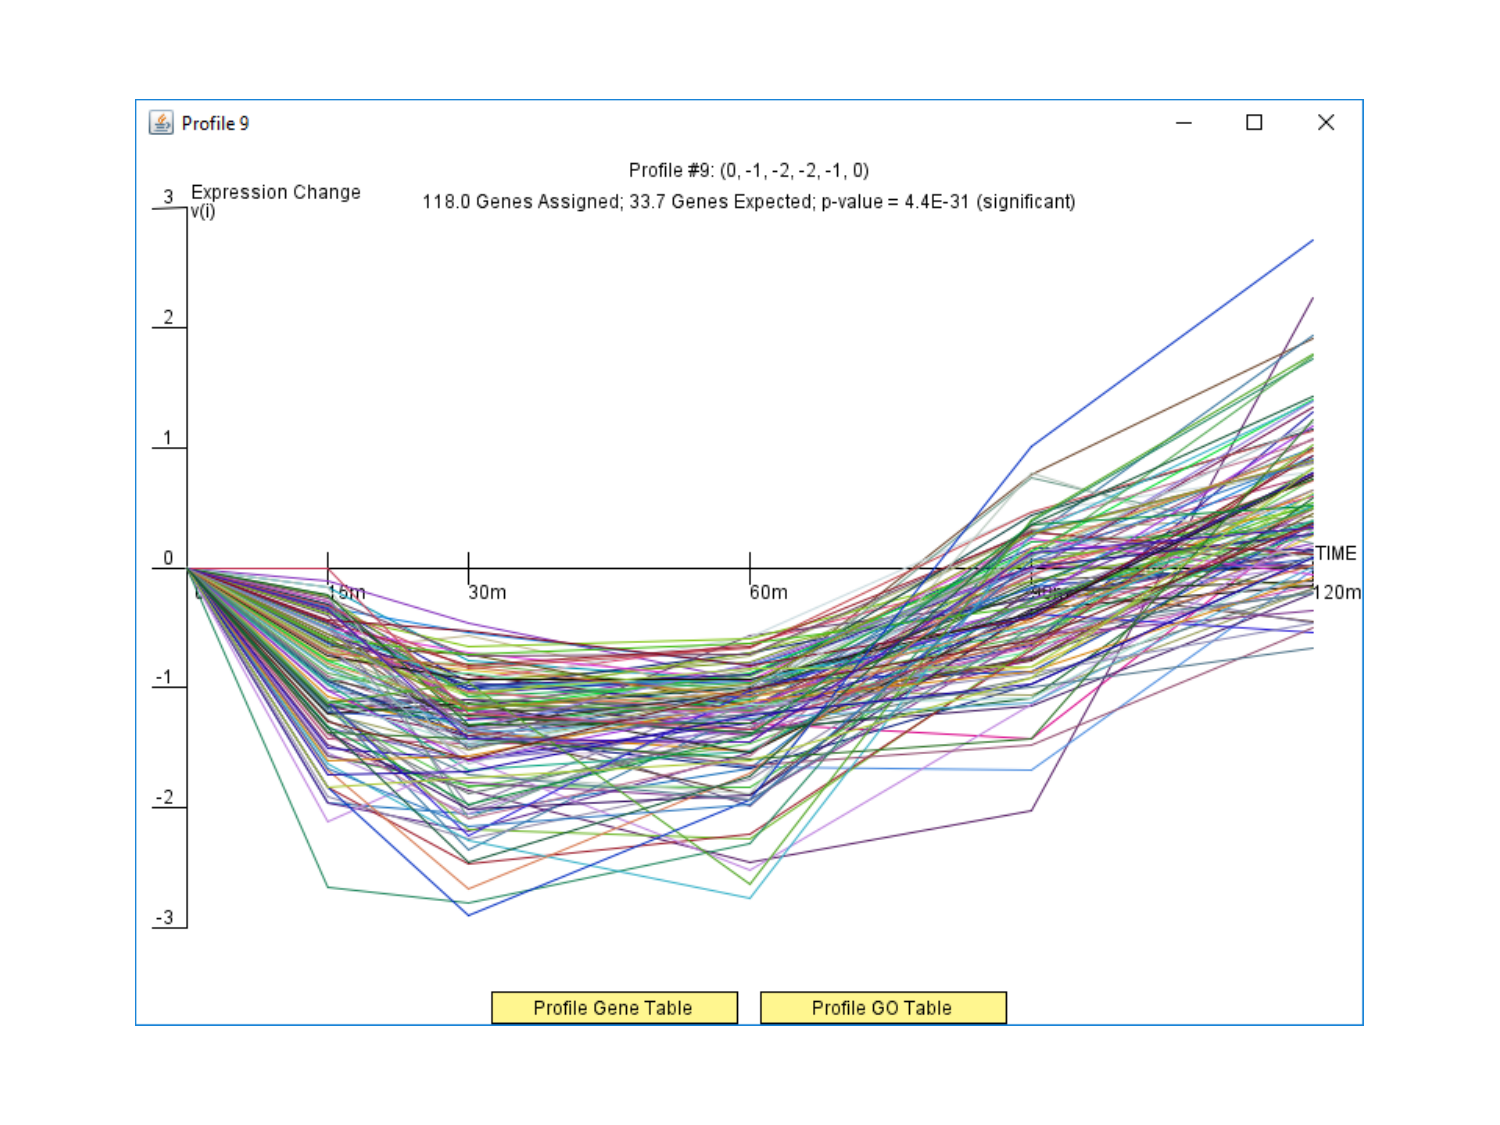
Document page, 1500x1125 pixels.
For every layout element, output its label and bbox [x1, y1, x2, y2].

picture [135, 98, 1365, 1026]
